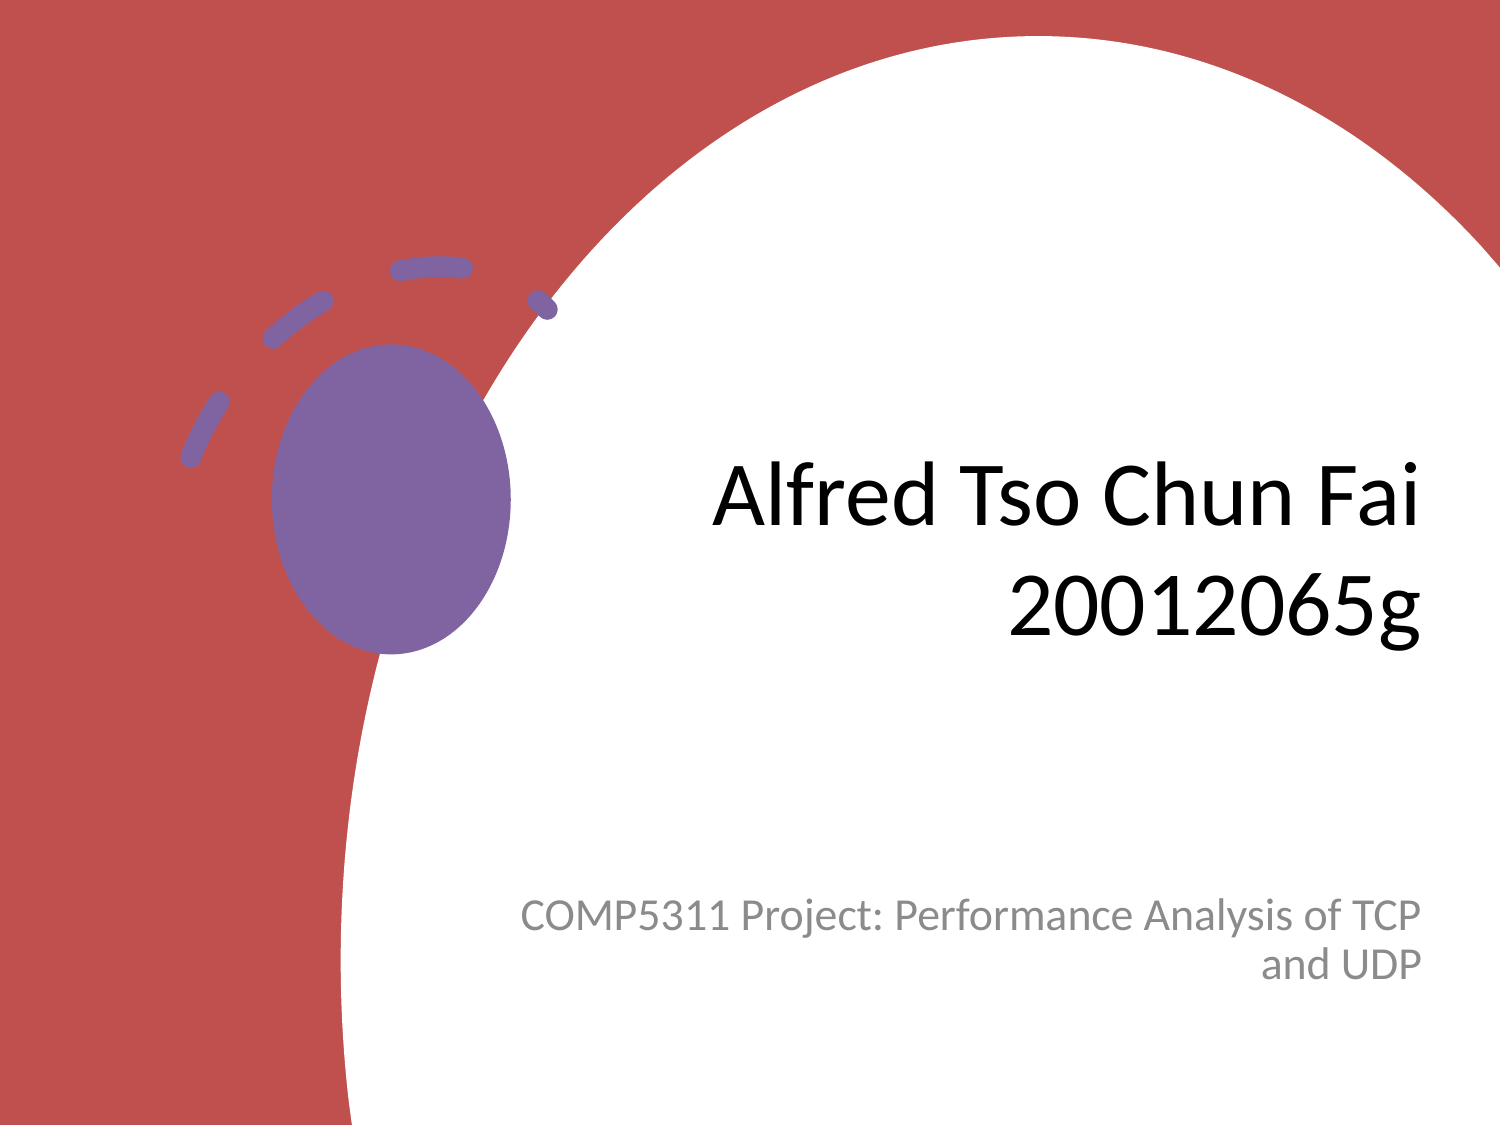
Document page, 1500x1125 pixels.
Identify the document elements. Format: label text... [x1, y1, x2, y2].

subtitle COMP5311 Project: Performance Analysis of TCP and UDP [496, 784, 1438, 1003]
text_box [338, 33, 1500, 1125]
text_box [269, 387, 496, 657]
text_box [0, 0, 1500, 1125]
title Alfred Tso Chun Fai 20012065g [496, 318, 1438, 770]
text_box [190, 265, 548, 490]
